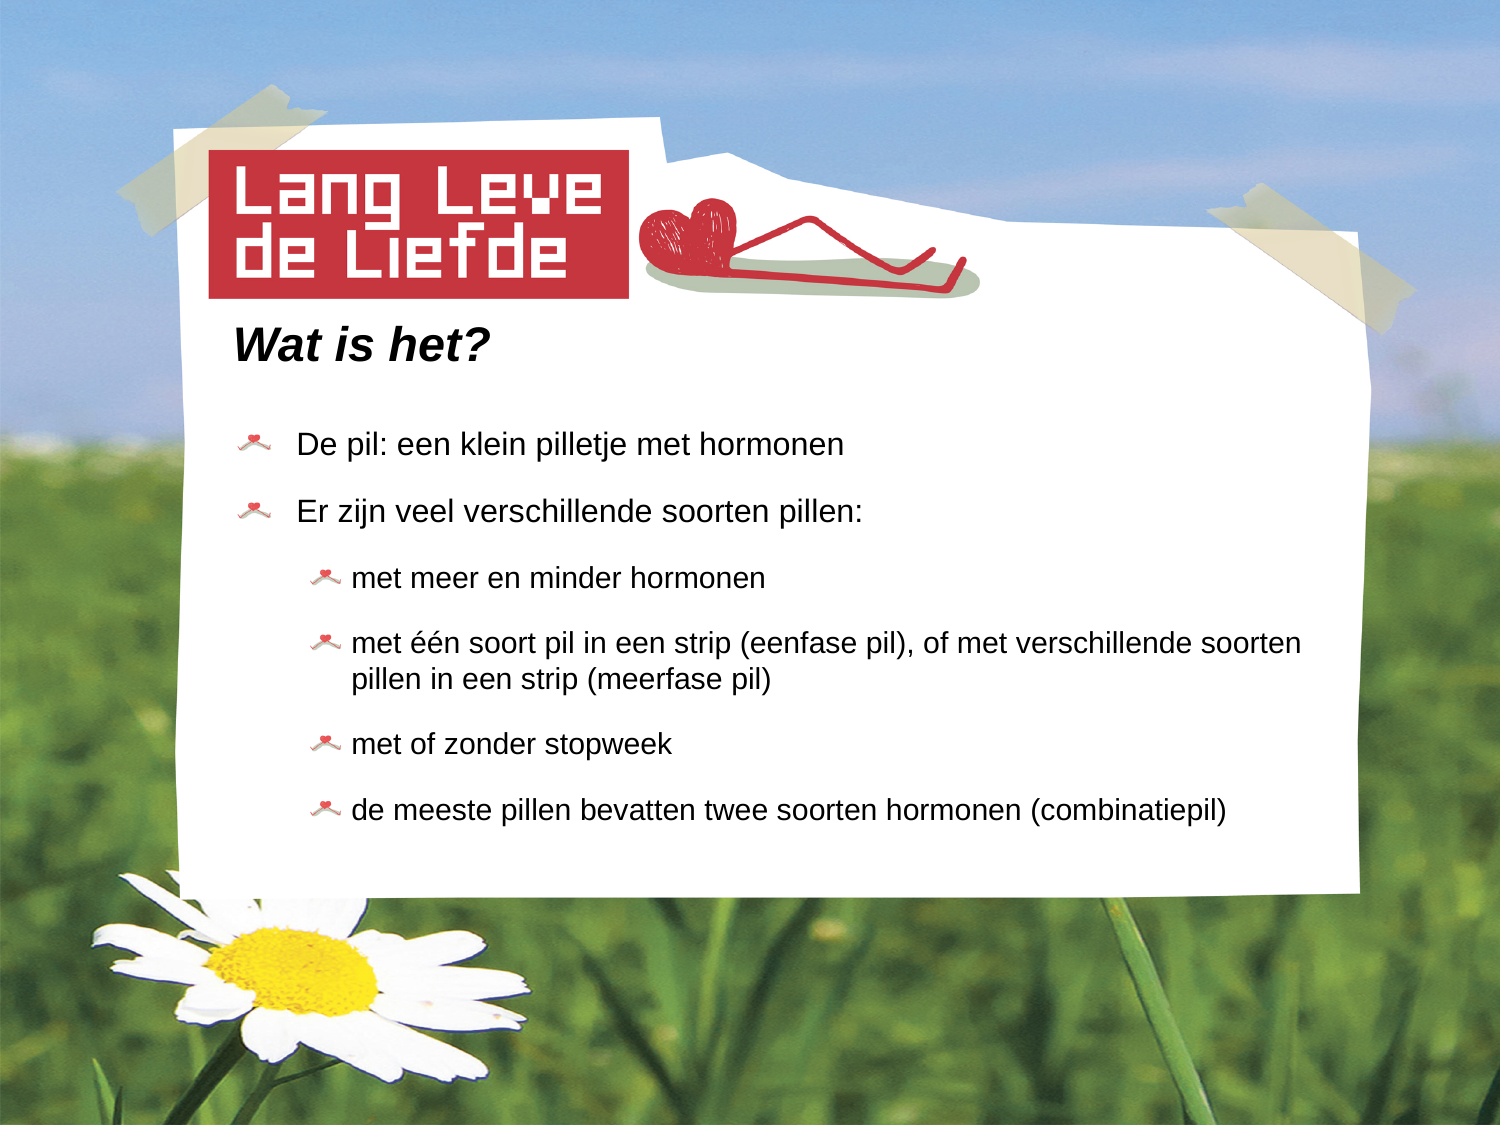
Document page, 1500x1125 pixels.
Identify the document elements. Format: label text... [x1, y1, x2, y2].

list Wat is het? De pil: een klein pilletje met hormonen Er zijn veel verschillende soorten pillen: met meer en minder hormonen met één soort pil in een strip (eenfase pil), of met verschillende soorten pillen in een strip (meerfase pil) met of zonder stopweek de meeste pillen bevatten twee soorten hormonen (combinatiepil) [217, 305, 1331, 875]
picture [0, 0, 1500, 1125]
